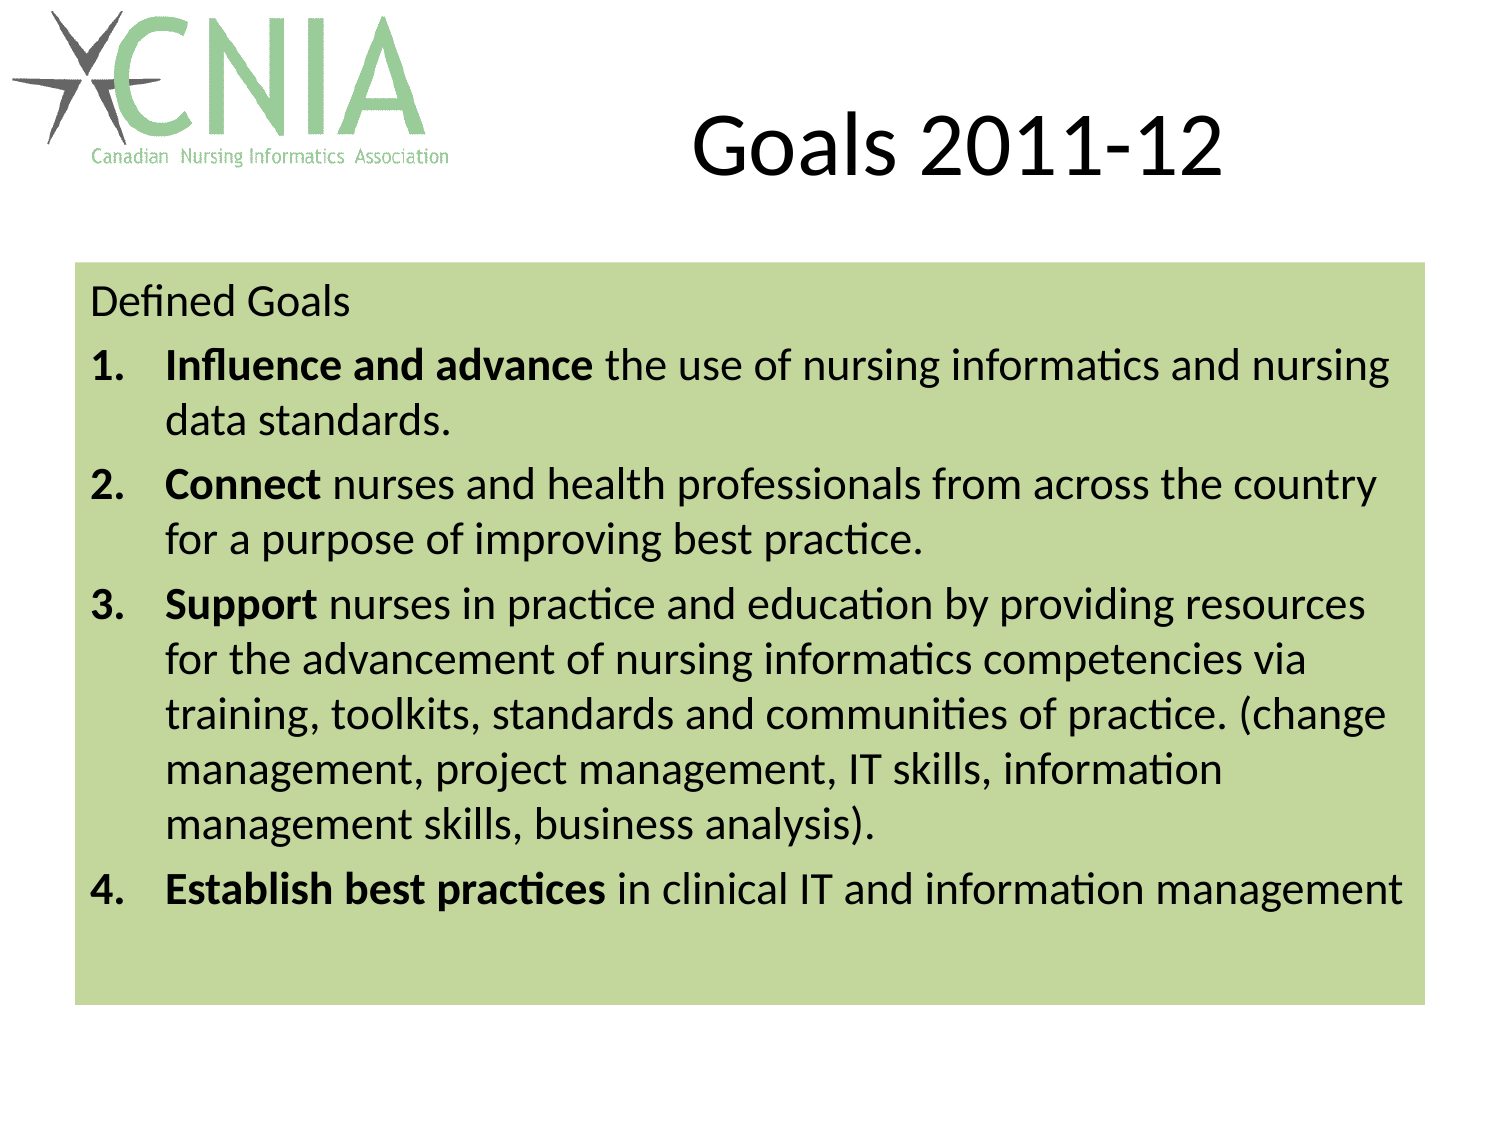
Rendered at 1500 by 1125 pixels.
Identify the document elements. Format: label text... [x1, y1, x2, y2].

list Defined Goals Influence and advance the use of nursing informatics and nursing data standards. Connect nurses and health professionals from across the country for a purpose of improving best practice. Support nurses in practice and education by providing resources for the advancement of nursing informatics competencies via training, toolkits, standards and communities of practice. (change management, project management, IT skills, information management skills, business analysis). Establish best practices in clinical IT and information management [74, 262, 1426, 1006]
picture [0, 0, 453, 170]
title Goals 2011-12 [491, 44, 1426, 233]
